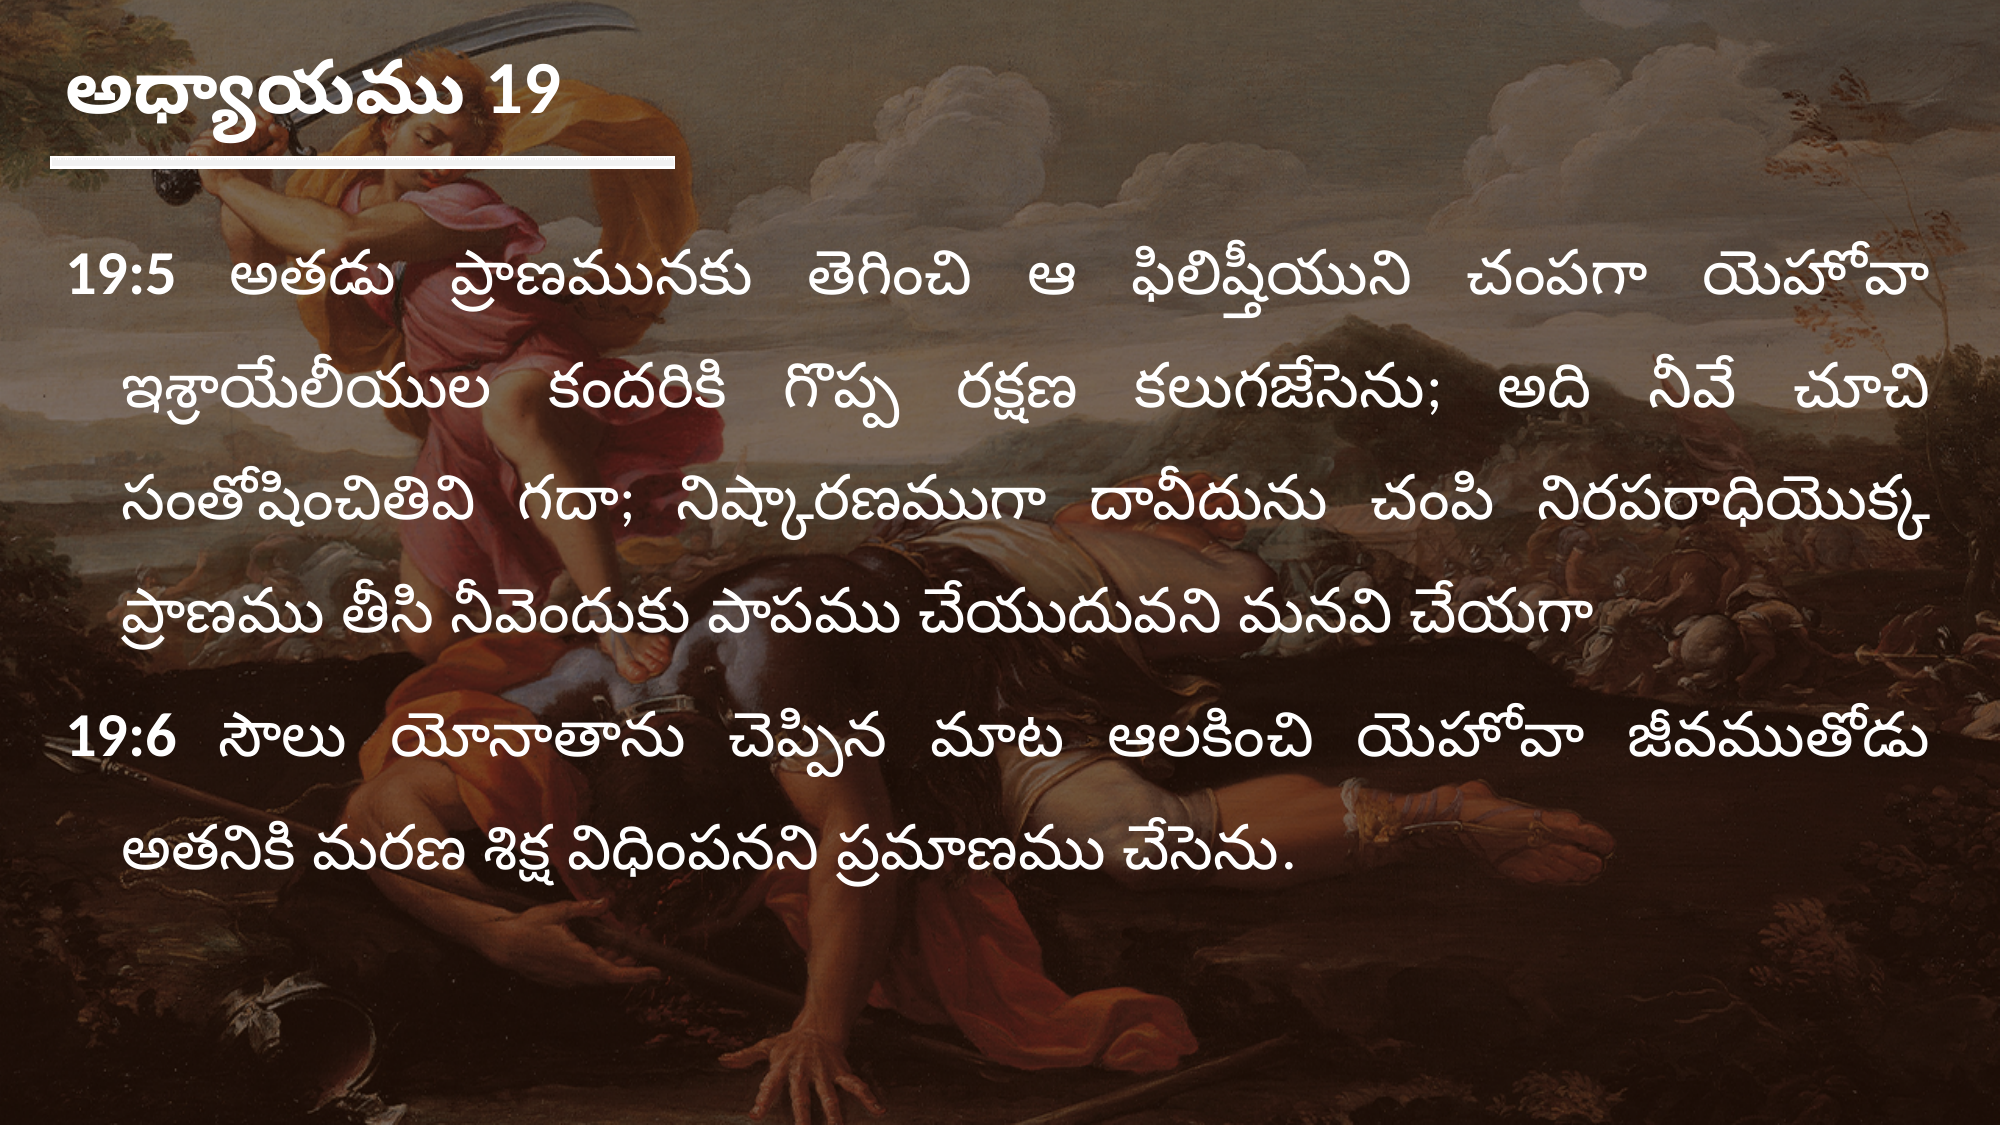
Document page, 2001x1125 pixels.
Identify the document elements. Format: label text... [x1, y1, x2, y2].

picture [0, 0, 2000, 1125]
title అధ్యాయము 19 [50, 0, 1925, 167]
list 19:5 అతడు ప్రాణమునకు తెగించి ఆ ఫిలిష్తీయుని చంపగా యెహోవా ఇశ్రాయేలీయుల కందరికి గొప్ప రక్షణ కలుగజేసెను; అది నీవే చూచి సంతోషించితివి గదా; నిష్కారణముగా దావీదును చంపి నిరపరాధియొక్క ప్రాణము తీసి నీవెందుకు పాపము చేయుదువని మనవి చేయగా 19:6 సౌలు యోనాతాను చెప్పిన మాట ఆలకించి యెహోవా జీవముతోడు అతనికి మరణ శిక్ష విధింపనని ప్రమాణము చేసెను. [50, 187, 1946, 1063]
